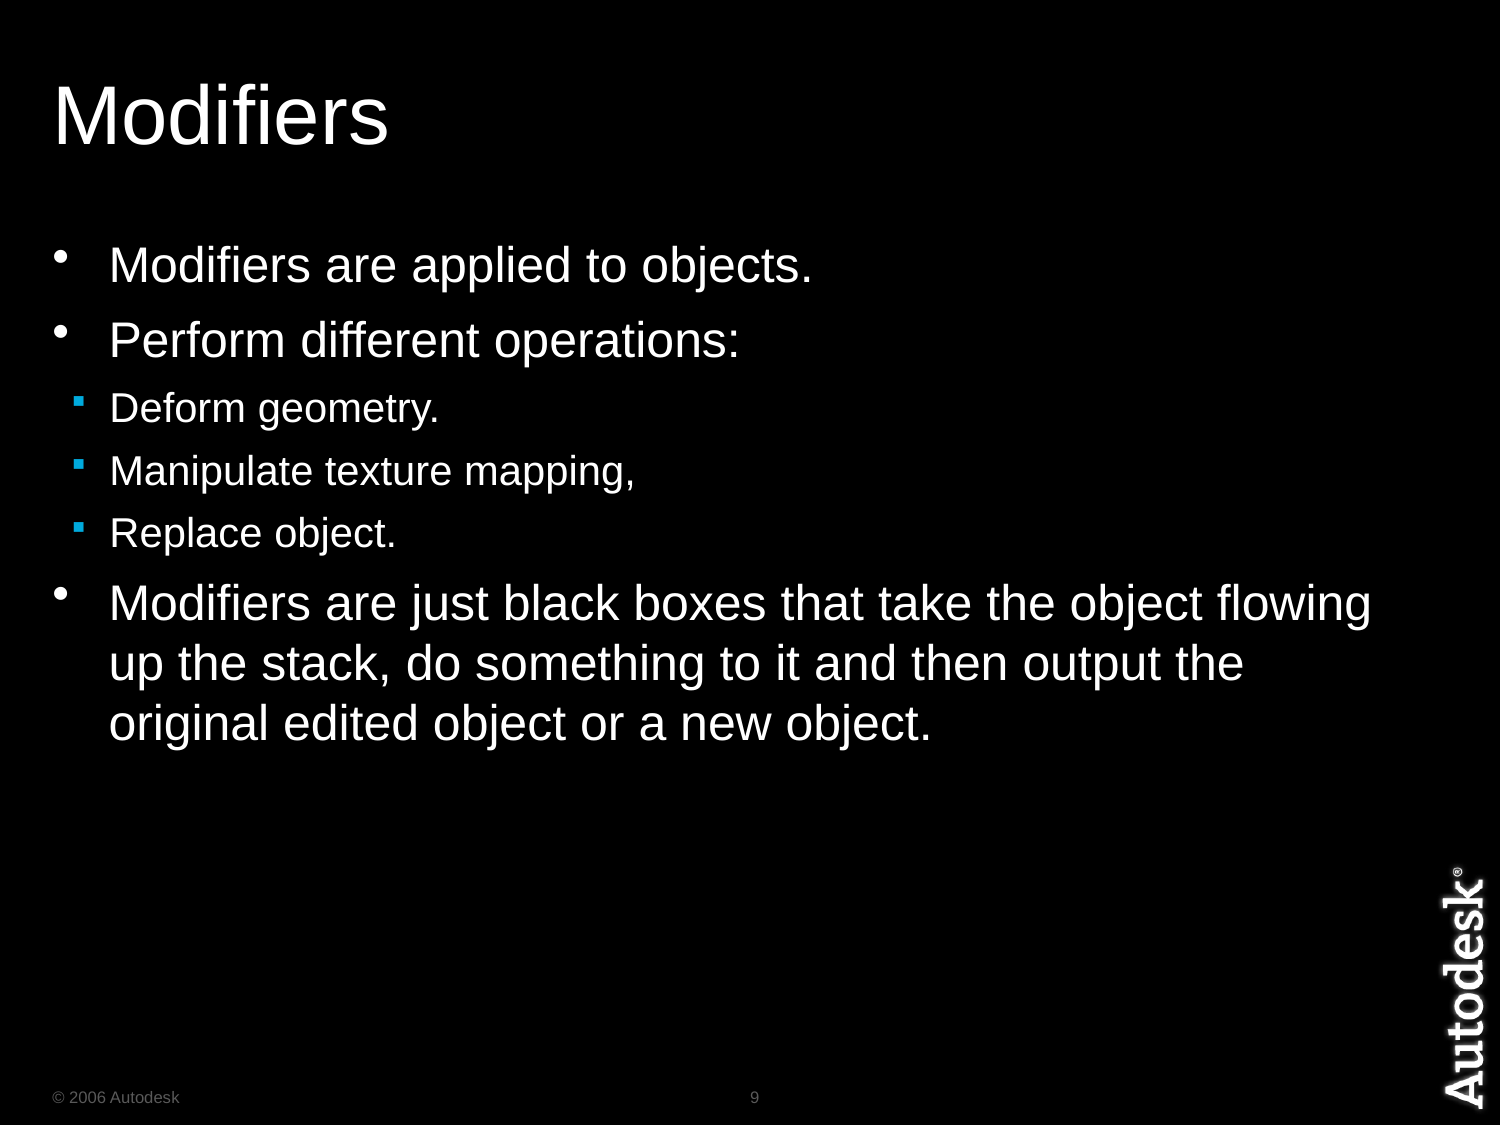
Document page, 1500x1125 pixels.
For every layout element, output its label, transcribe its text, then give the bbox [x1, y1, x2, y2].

picture [1402, 0, 1500, 1125]
list Modifiers are applied to objects. Perform different operations: Deform geometry. Manipulate texture mapping, Replace object. Modifiers are just black boxes that take the object flowing up the stack, do something to it and then output the original edited object or a new object. [52, 231, 1401, 1073]
title Modifiers [52, 22, 1401, 211]
